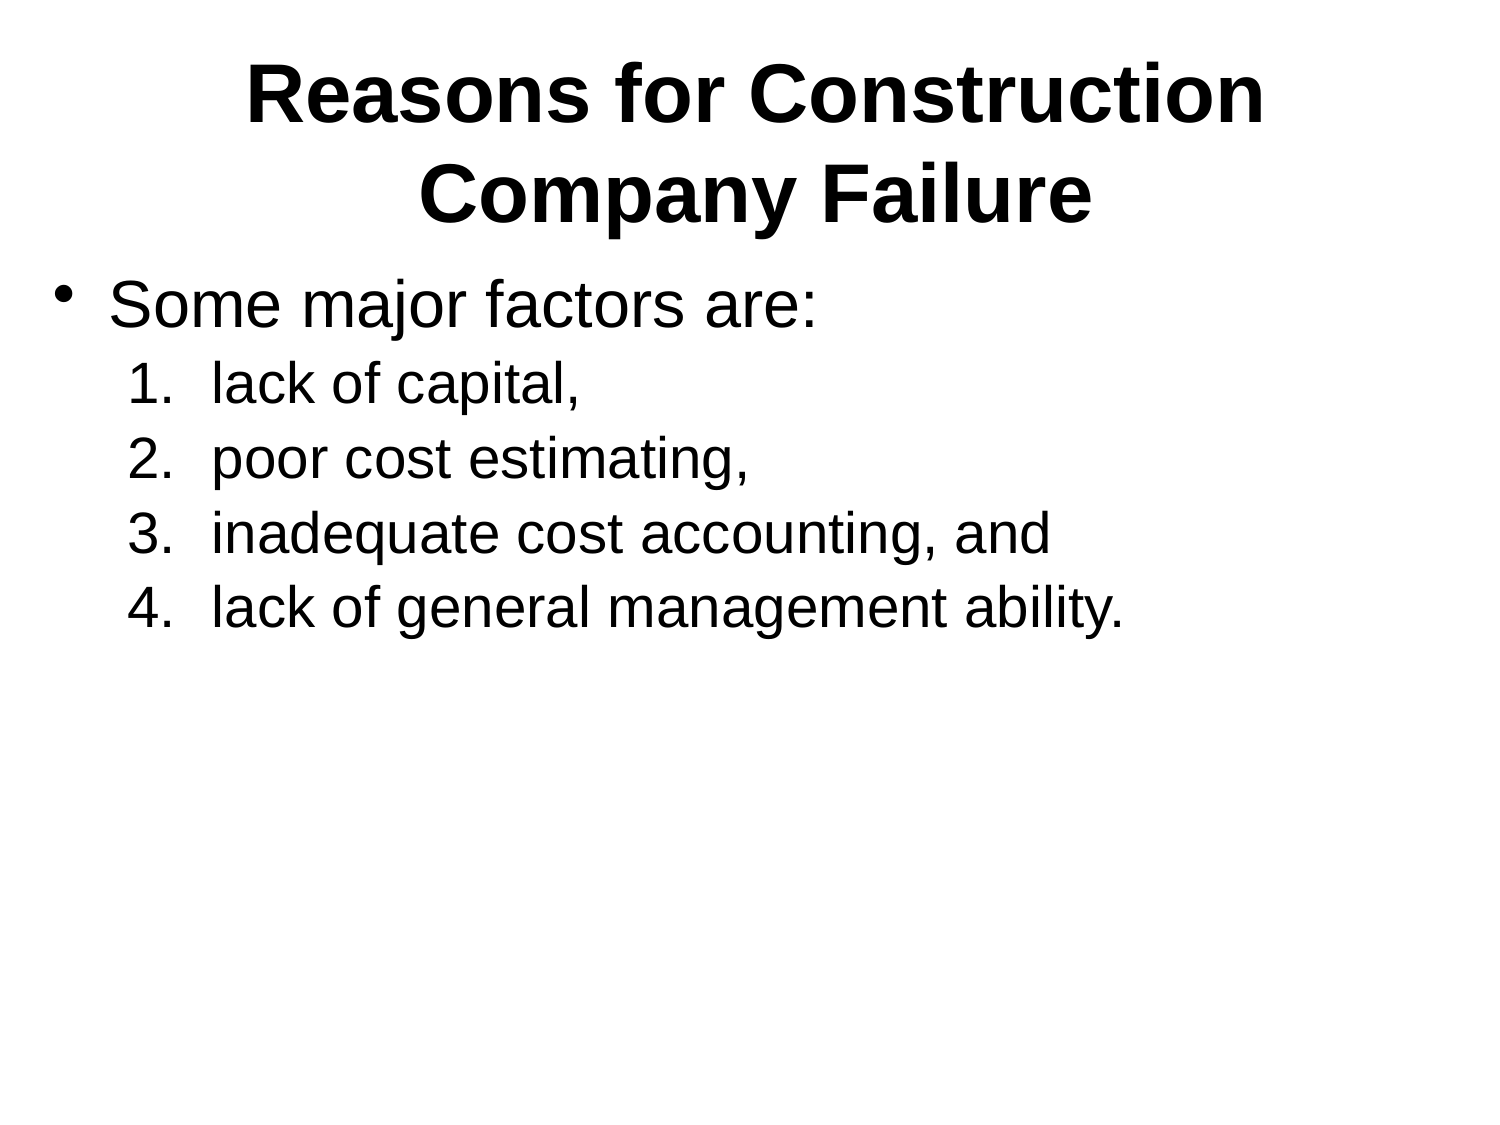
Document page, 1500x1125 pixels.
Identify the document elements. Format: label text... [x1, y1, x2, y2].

title Reasons for Construction Company Failure [49, 44, 1463, 233]
list Some major factors are: lack of capital, poor cost estimating, inadequate cost accounting, and lack of general management ability. [37, 262, 1451, 1006]
